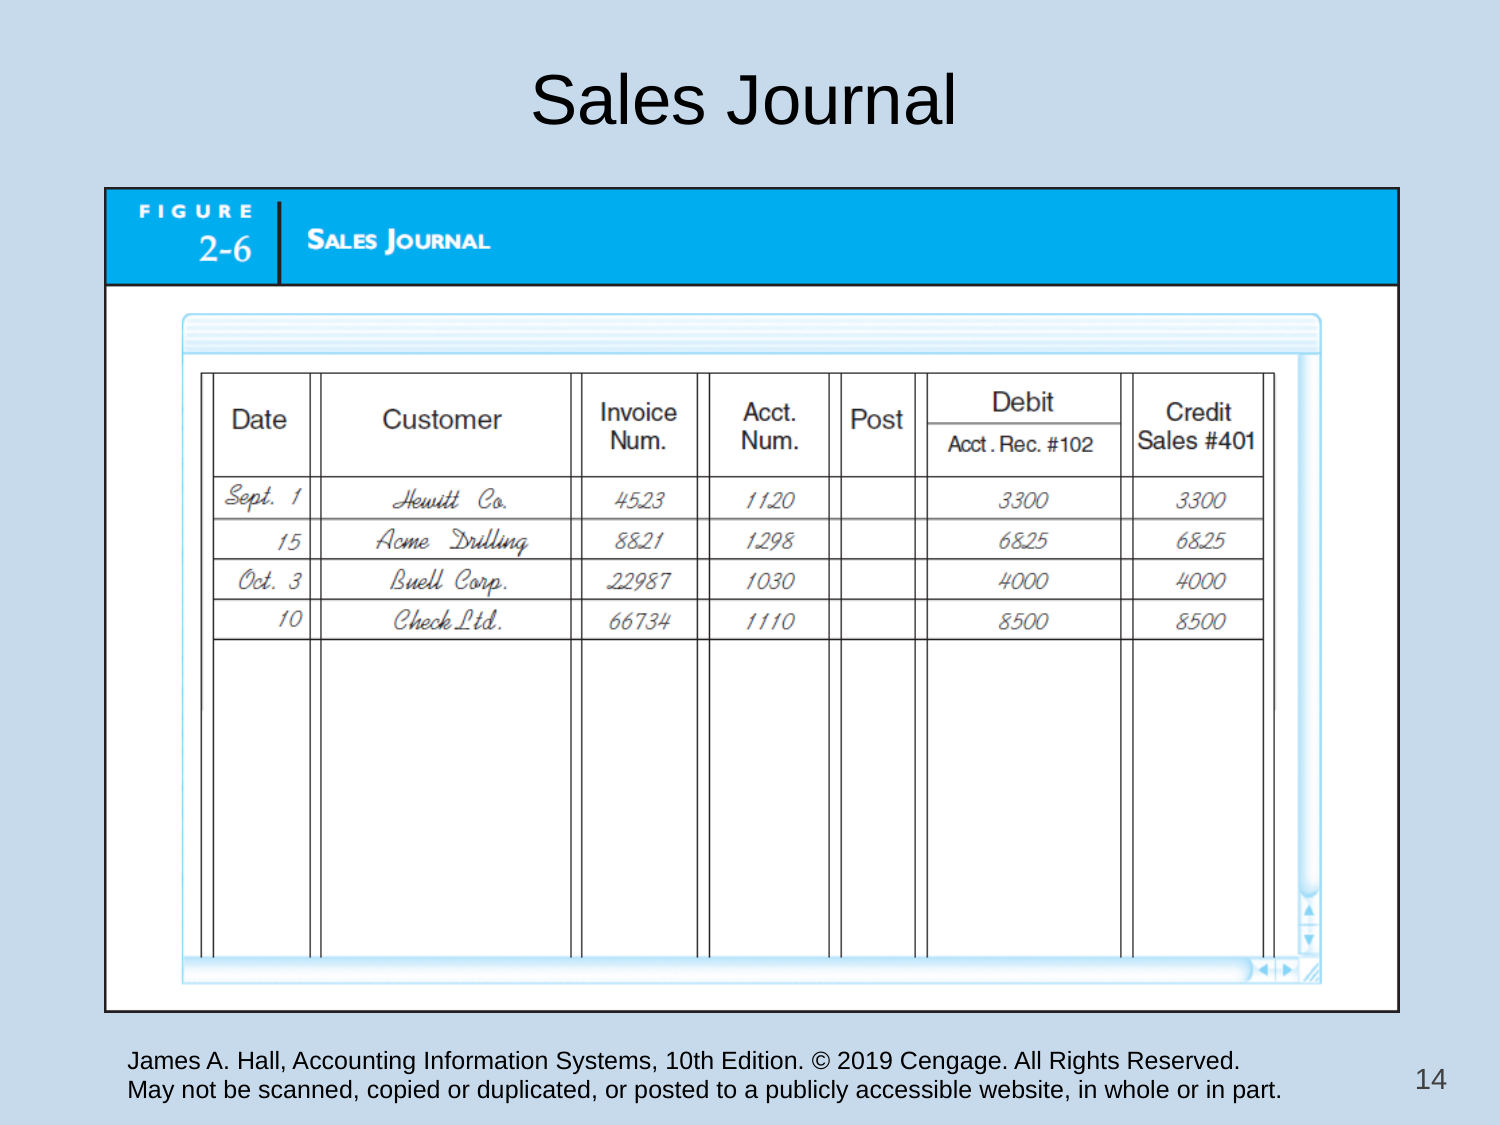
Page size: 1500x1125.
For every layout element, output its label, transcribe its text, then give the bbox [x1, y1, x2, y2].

slide_number 14 [1400, 1052, 1488, 1113]
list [104, 187, 1400, 1013]
title Sales Journal [69, 62, 1420, 188]
